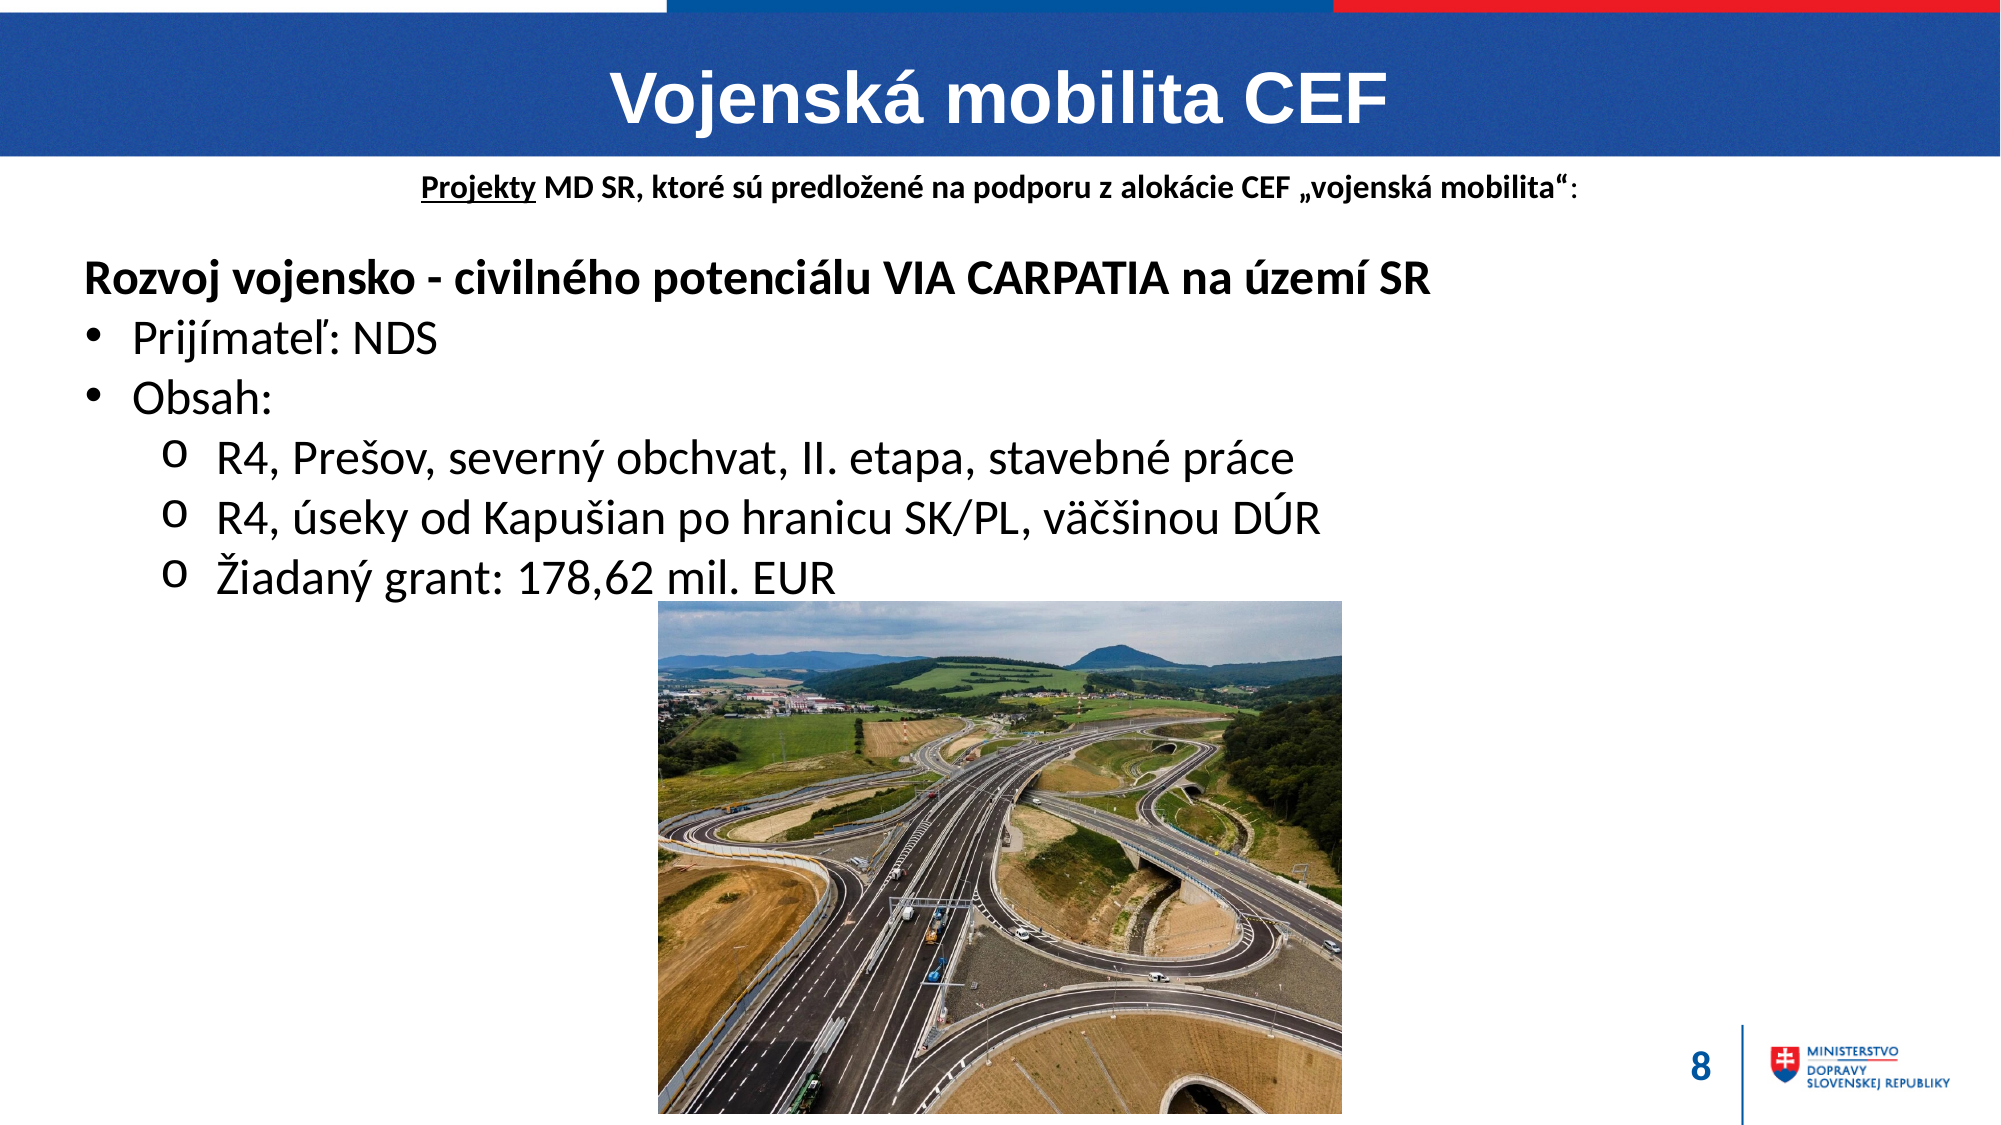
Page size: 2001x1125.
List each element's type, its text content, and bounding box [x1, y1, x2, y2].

picture [0, 0, 2001, 1125]
subtitle Projekty MD SR, ktoré sú predložené na podporu z alokácie CEF „vojenská mobilita“: [0, 162, 2000, 222]
text_box Rozvoj vojensko - civilného potenciálu VIA CARPATIA na území SR Prijímateľ: NDS Obsah: R4, Prešov, severný obchvat, II. etapa, stavebné práce R4, úseky od Kapušian po hranicu SK/PL, väčšinou DÚR Žiadaný grant: 178,62 mil. EUR [70, 236, 1878, 717]
slide_number 9 [1407, 1038, 1727, 1089]
title Vojenská mobilita CEF [0, 15, 2000, 147]
